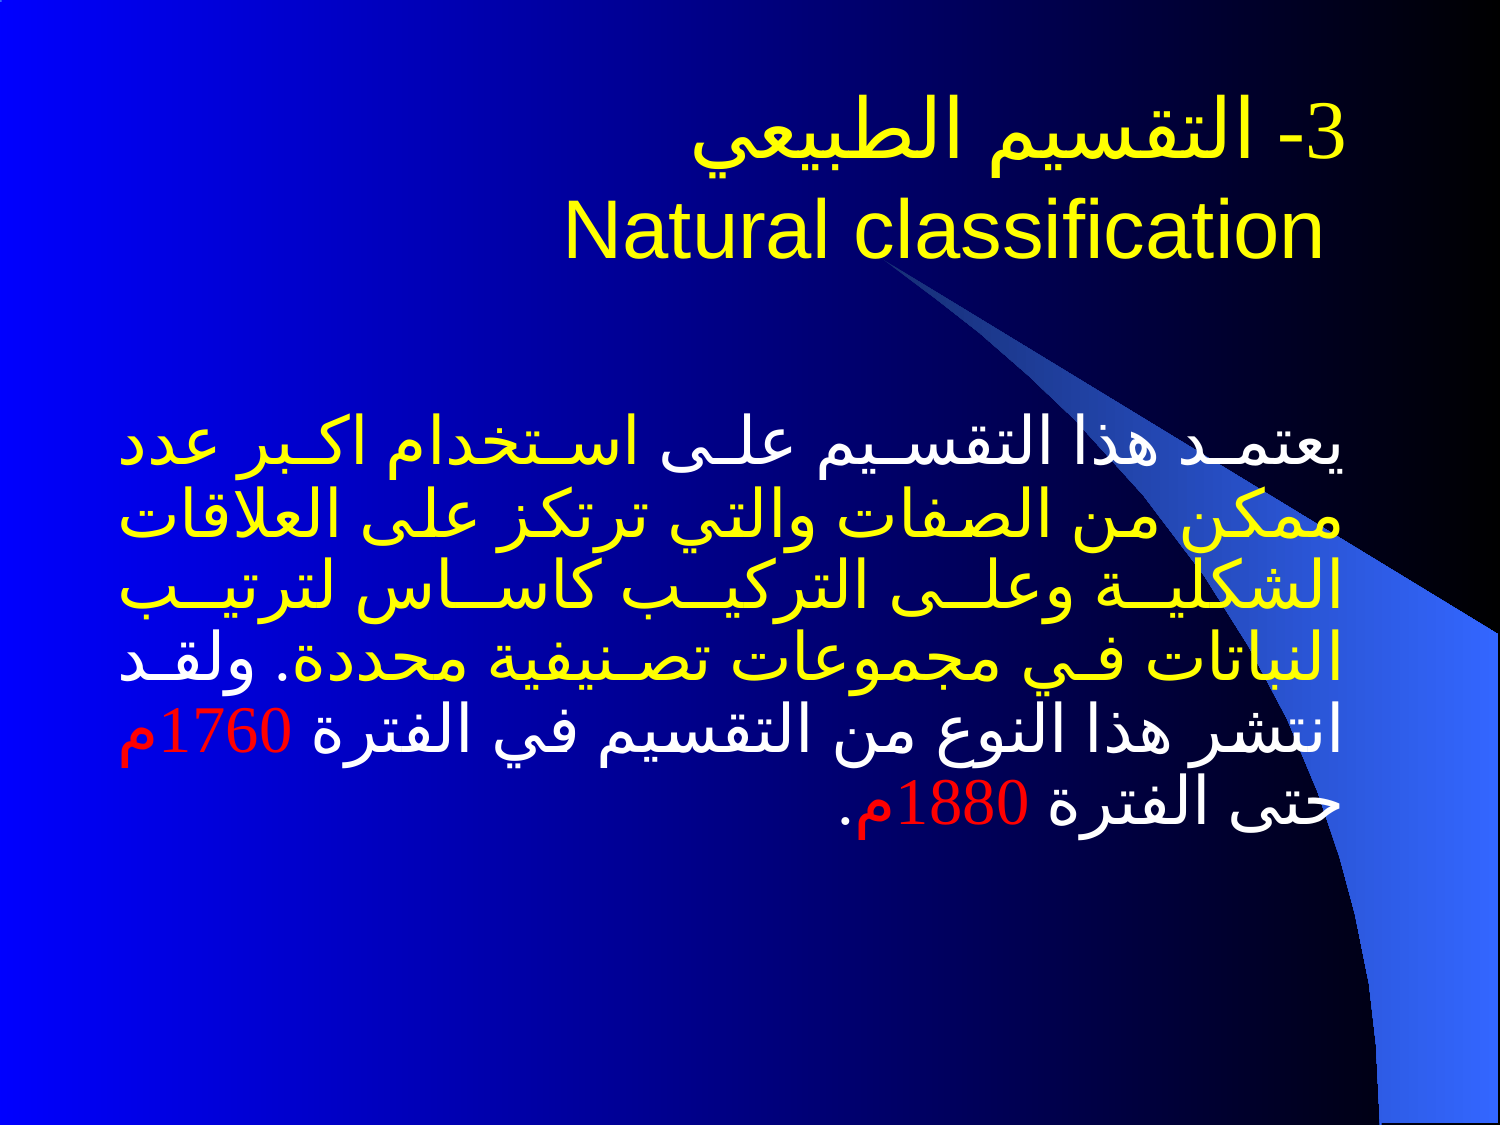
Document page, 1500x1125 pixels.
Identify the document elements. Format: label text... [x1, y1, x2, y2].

list يعتمد هذا التقسيم على استخدام اكبر عدد ممكن من الصفات والتي ترتكز على العلاقات الشكلية وعلى التركيب كاساس لترتيب النباتات في مجموعات تصنيفية محددة. ولقد انتشر هذا النوع من التقسيم في الفترة 1760م حتى الفترة 1880م. [87, 399, 1376, 801]
title 3- التقسيم الطبيعي Natural classification [199, 99, 1363, 251]
